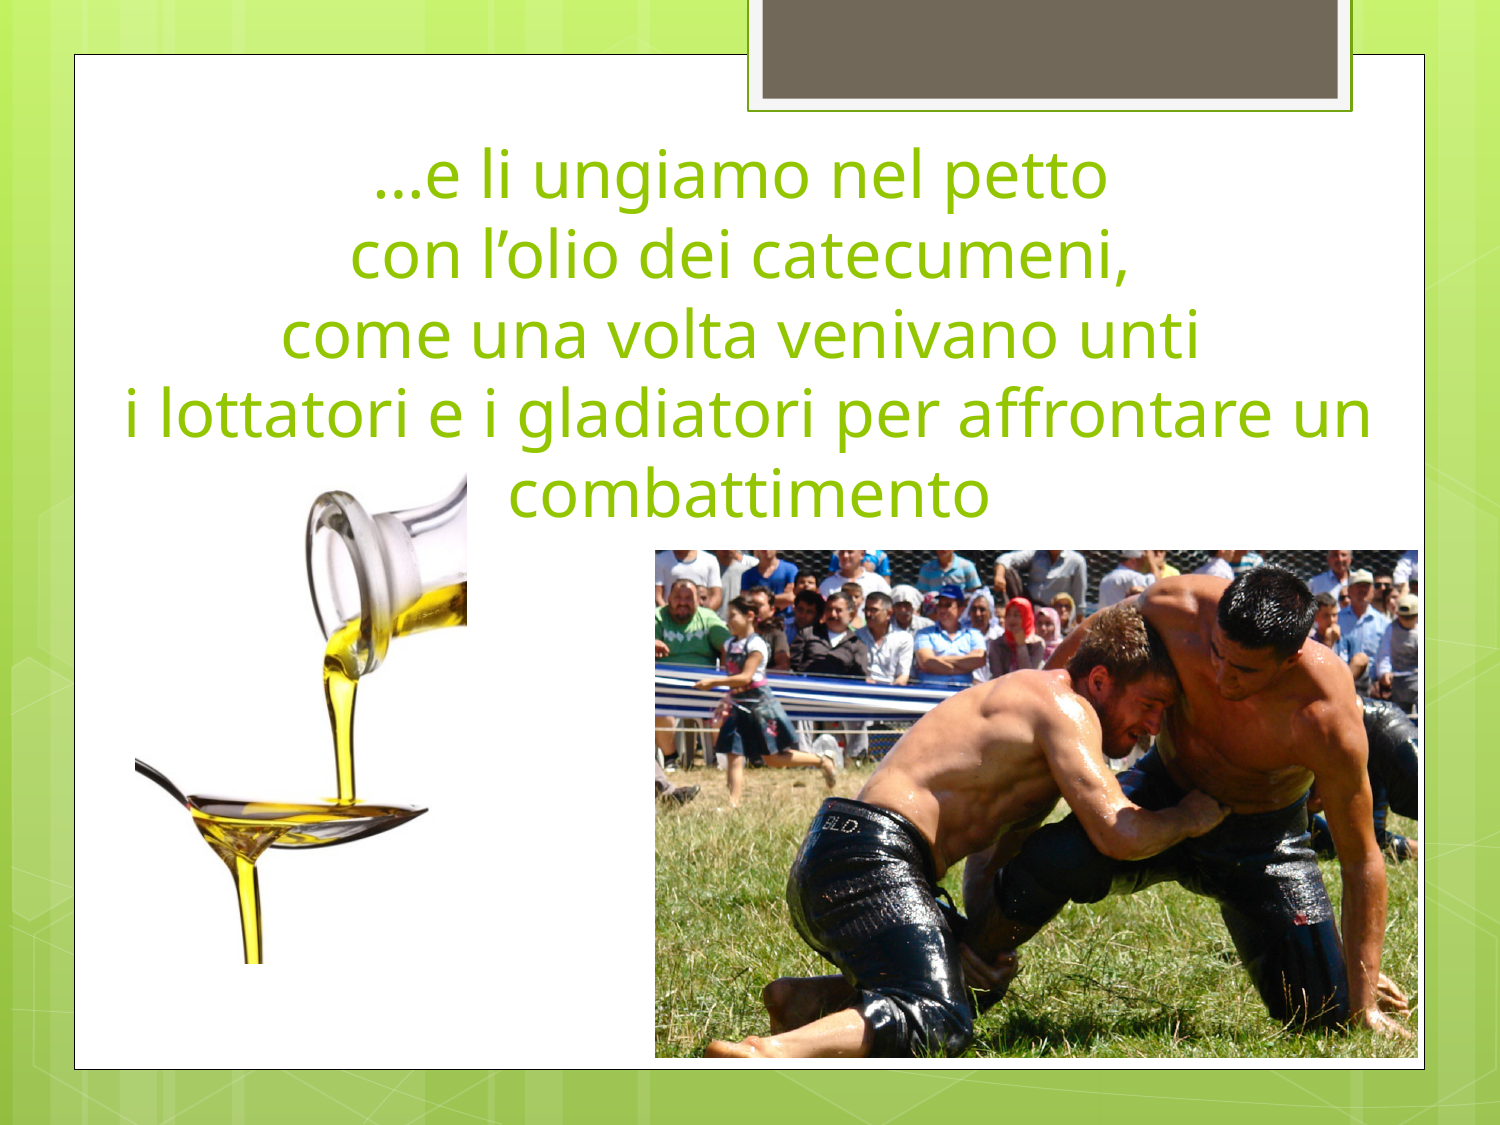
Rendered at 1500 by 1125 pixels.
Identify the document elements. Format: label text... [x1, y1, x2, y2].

title …e li ungiamo nel petto con l’olio dei catecumeni, come una volta venivano unti i lottatori e i gladiatori per affrontare un combattimento [53, 278, 1447, 539]
picture [655, 550, 1418, 1059]
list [135, 467, 467, 964]
